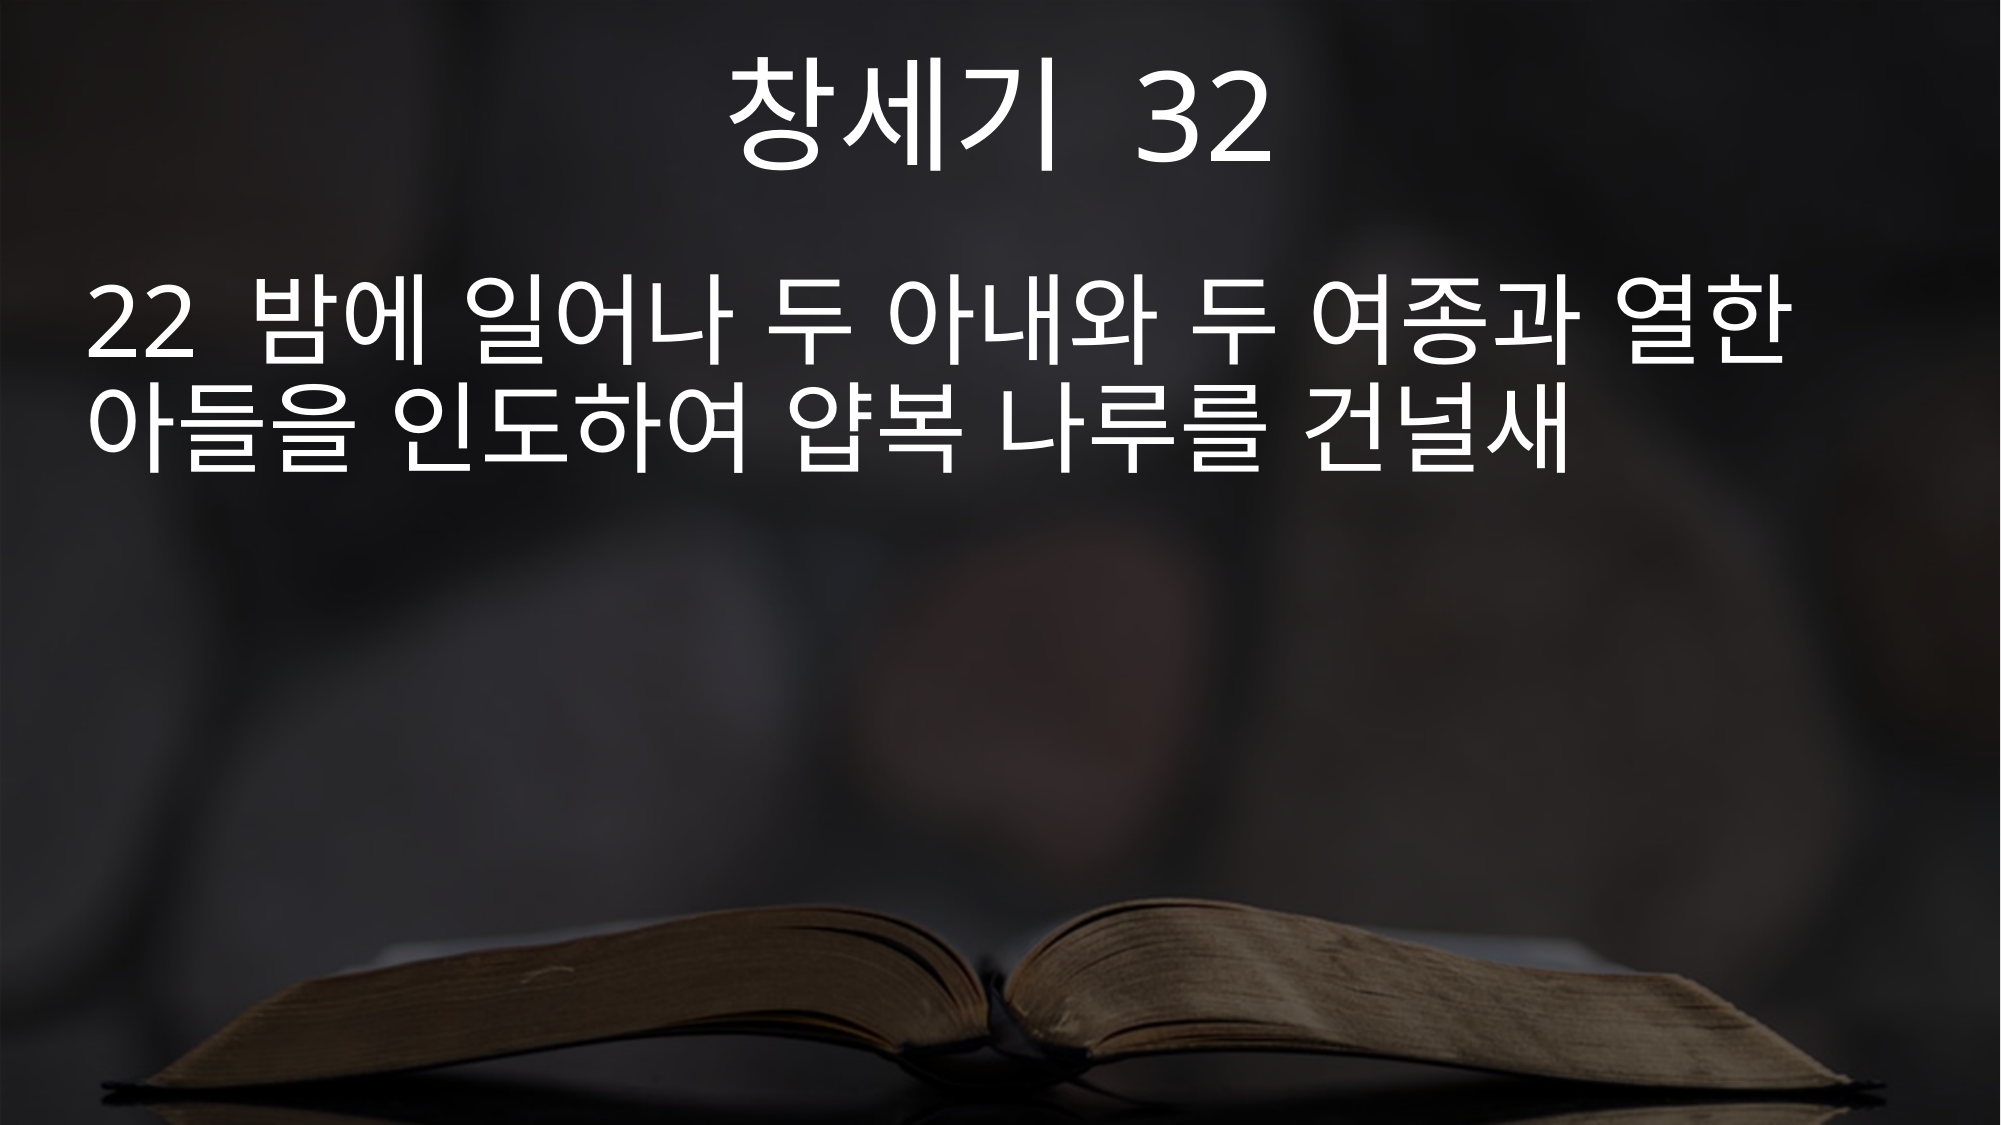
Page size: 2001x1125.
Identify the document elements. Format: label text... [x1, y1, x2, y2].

picture [0, 0, 2001, 1125]
footer 창세기 32 [0, 32, 2000, 192]
list 22 밤에 일어나 두 아내와 두 여종과 열한 아들을 인도하여 얍복 나루를 건널새 [69, 263, 1953, 423]
